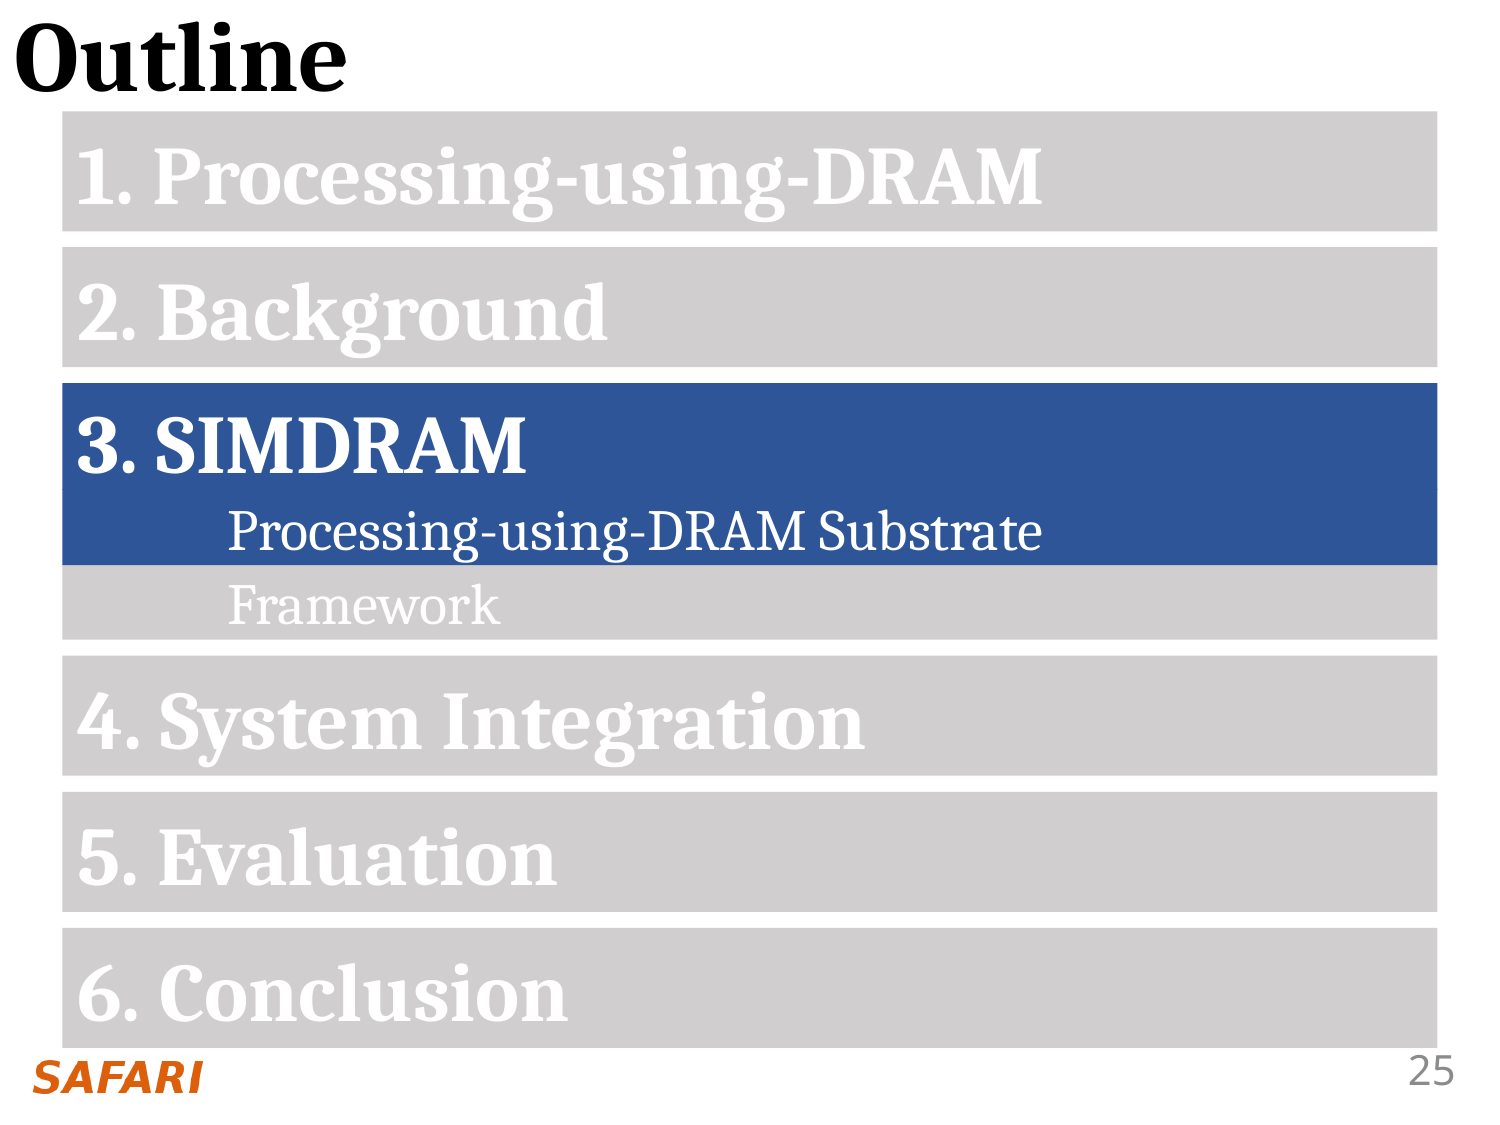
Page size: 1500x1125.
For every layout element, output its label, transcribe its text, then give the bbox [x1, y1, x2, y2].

picture [31, 1051, 209, 1104]
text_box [62, 111, 1438, 1048]
title Outline [0, 0, 1475, 119]
